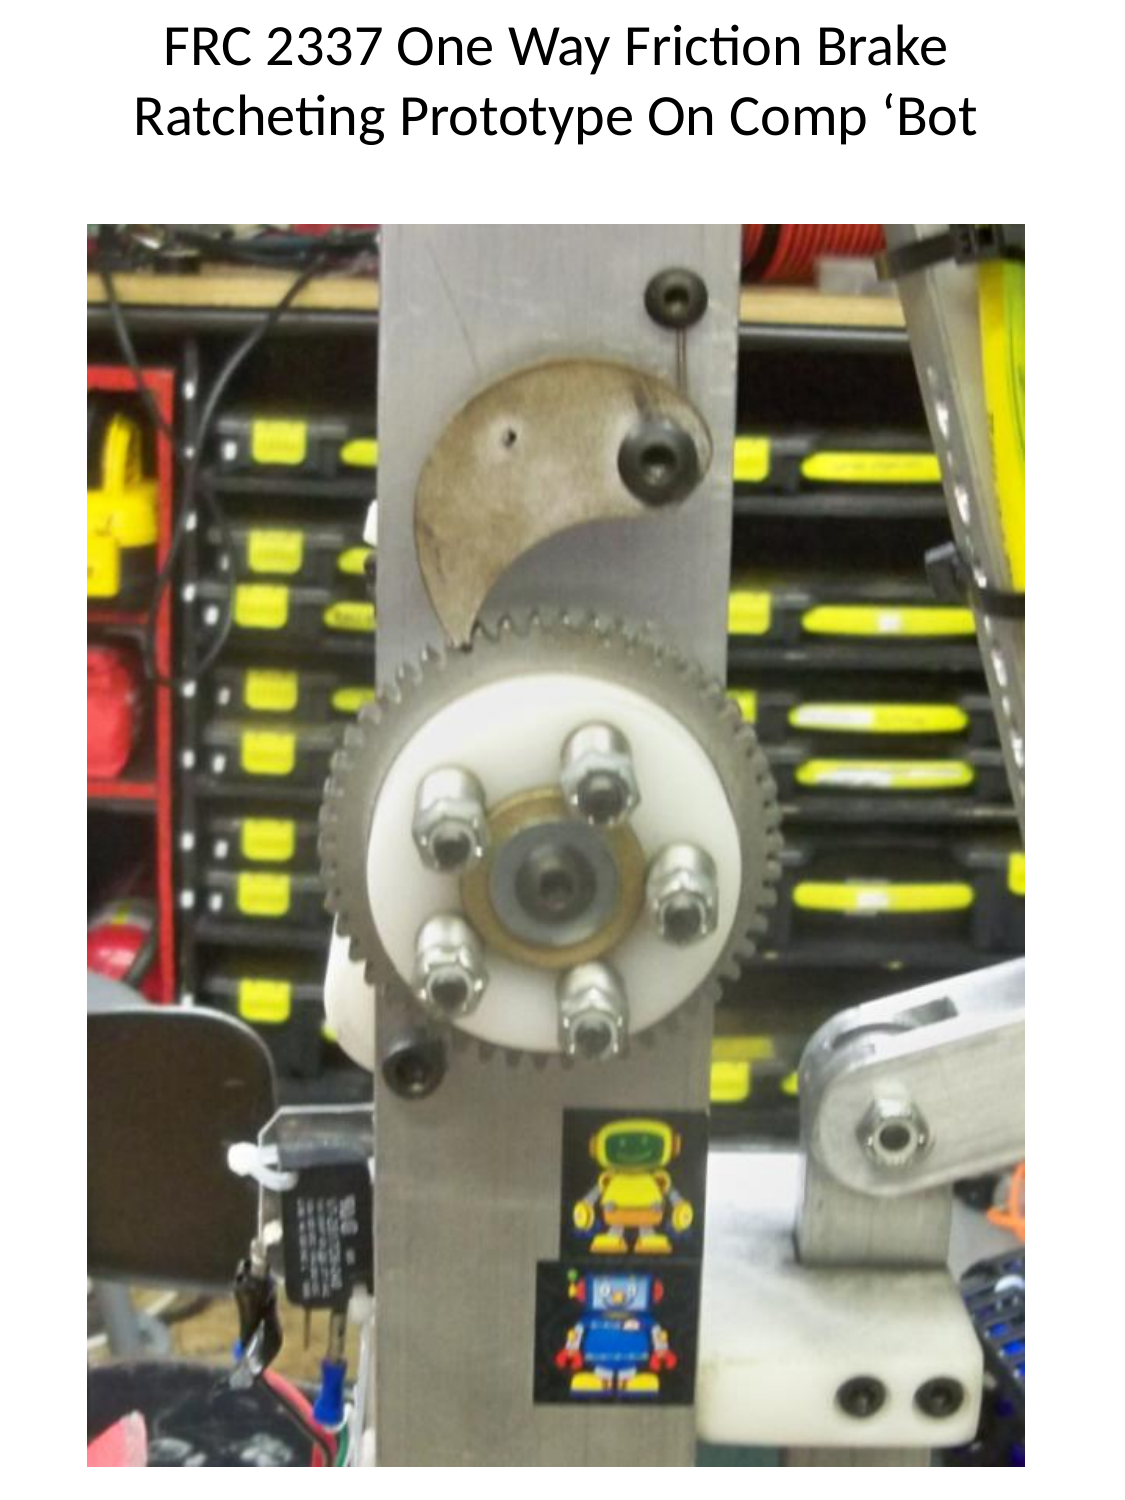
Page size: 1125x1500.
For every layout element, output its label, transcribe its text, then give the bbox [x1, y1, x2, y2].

text_box FRC 2337 One Way Friction Brake Ratcheting Prototype On Comp ‘Bot [12, 0, 1100, 155]
picture [87, 224, 1026, 1467]
